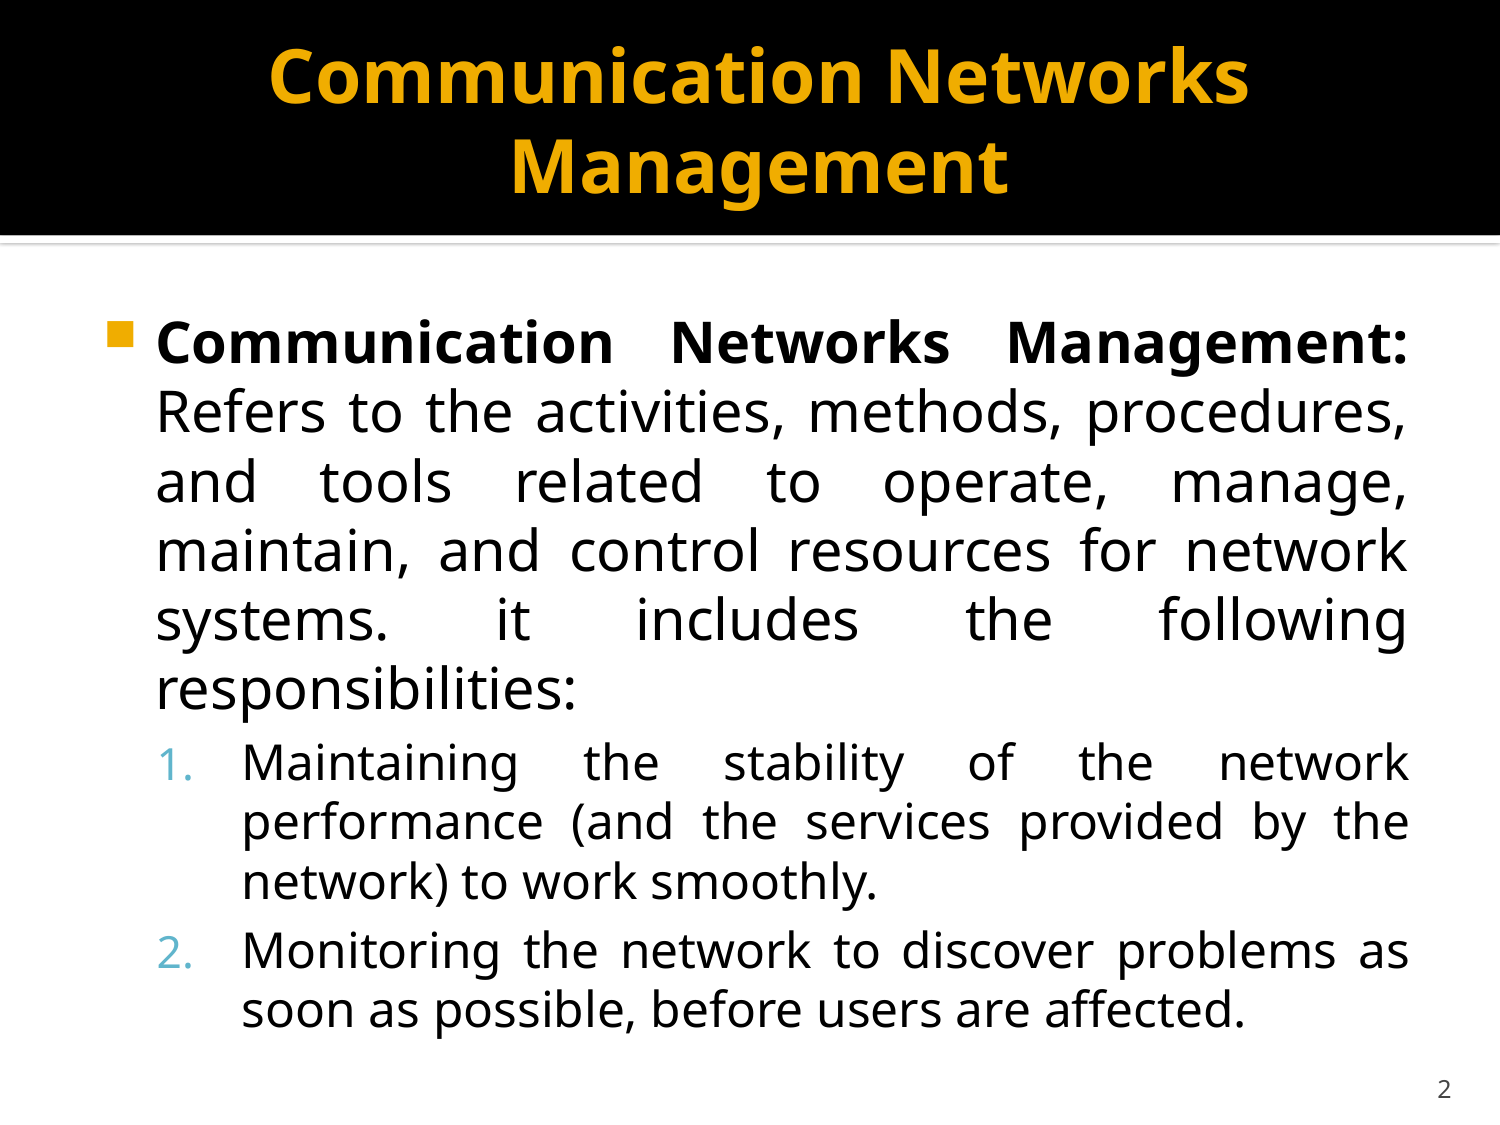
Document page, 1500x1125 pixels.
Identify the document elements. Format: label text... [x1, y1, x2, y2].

list Communication Networks Management: Refers to the activities, methods, procedures, and tools related to operate, manage, maintain, and control resources for network systems. it includes the following responsibilities: Maintaining the stability of the network performance (and the services provided by the network) to work smoothly. Monitoring the network to discover problems as soon as possible, before users are affected. [75, 291, 1425, 1050]
title Communication Networks Management [41, 37, 1471, 200]
slide_number 2 [1345, 1062, 1467, 1108]
